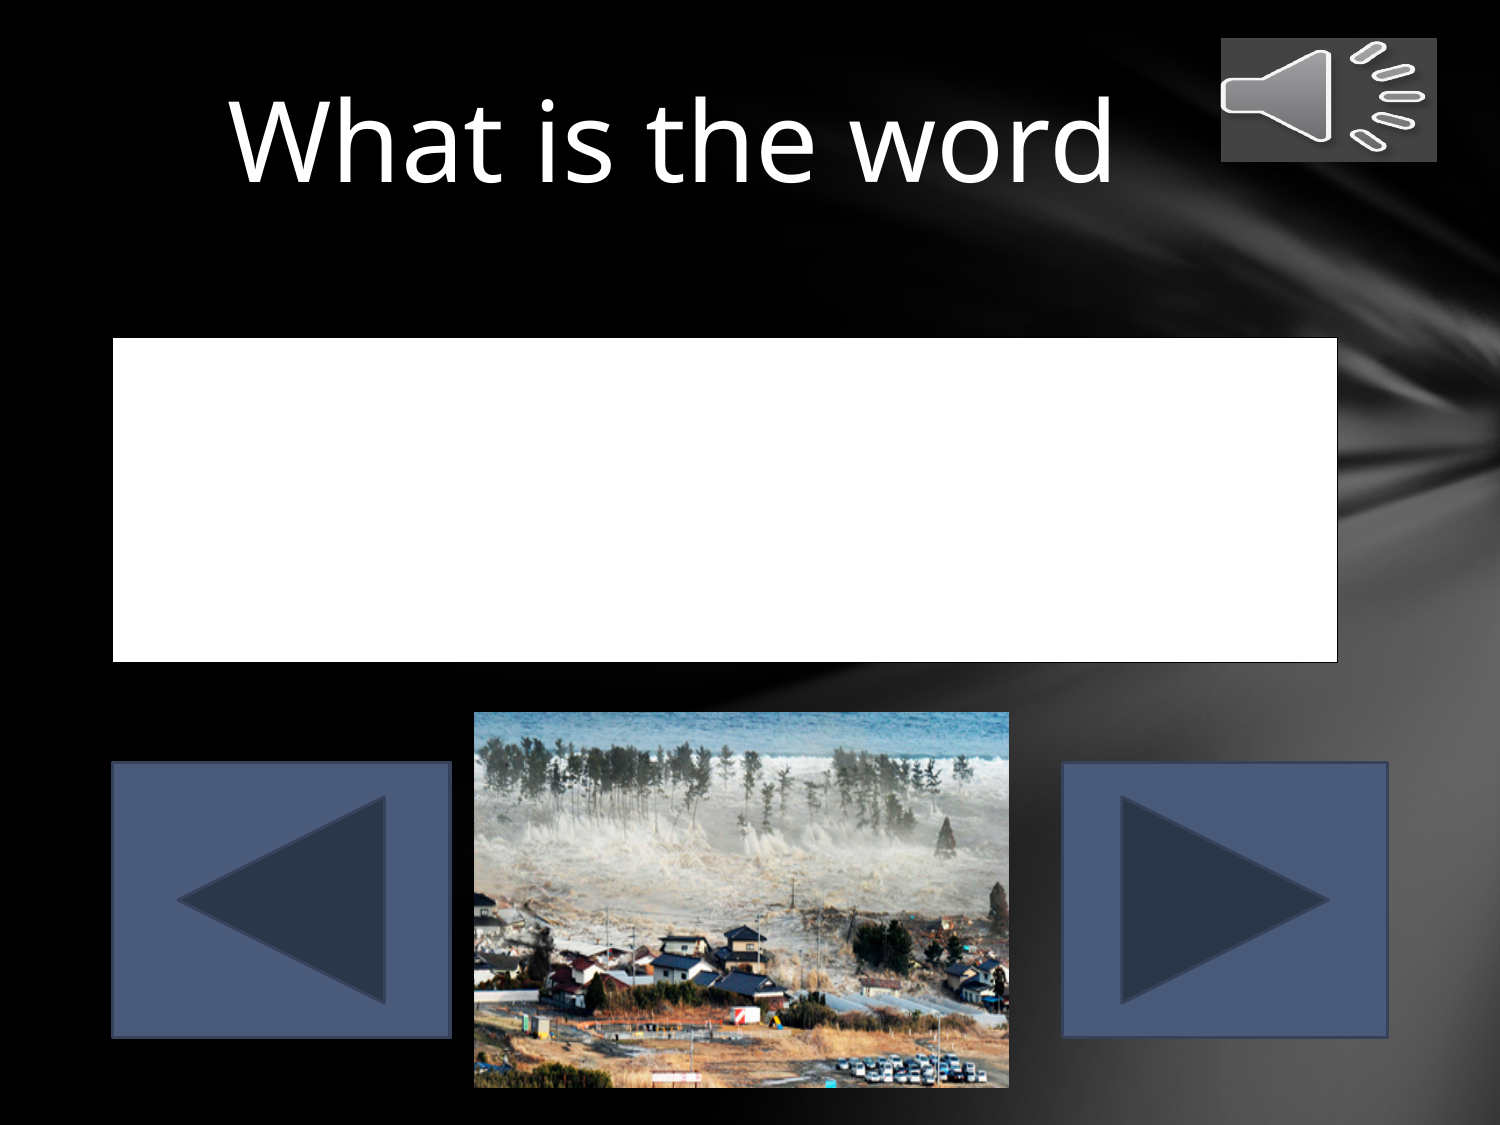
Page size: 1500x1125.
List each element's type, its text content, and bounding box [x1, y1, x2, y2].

text_box [111, 761, 452, 1039]
title What is the word [57, 37, 1318, 213]
picture [474, 712, 1009, 1088]
text_box [1061, 761, 1389, 1039]
picture [1219, 37, 1438, 163]
